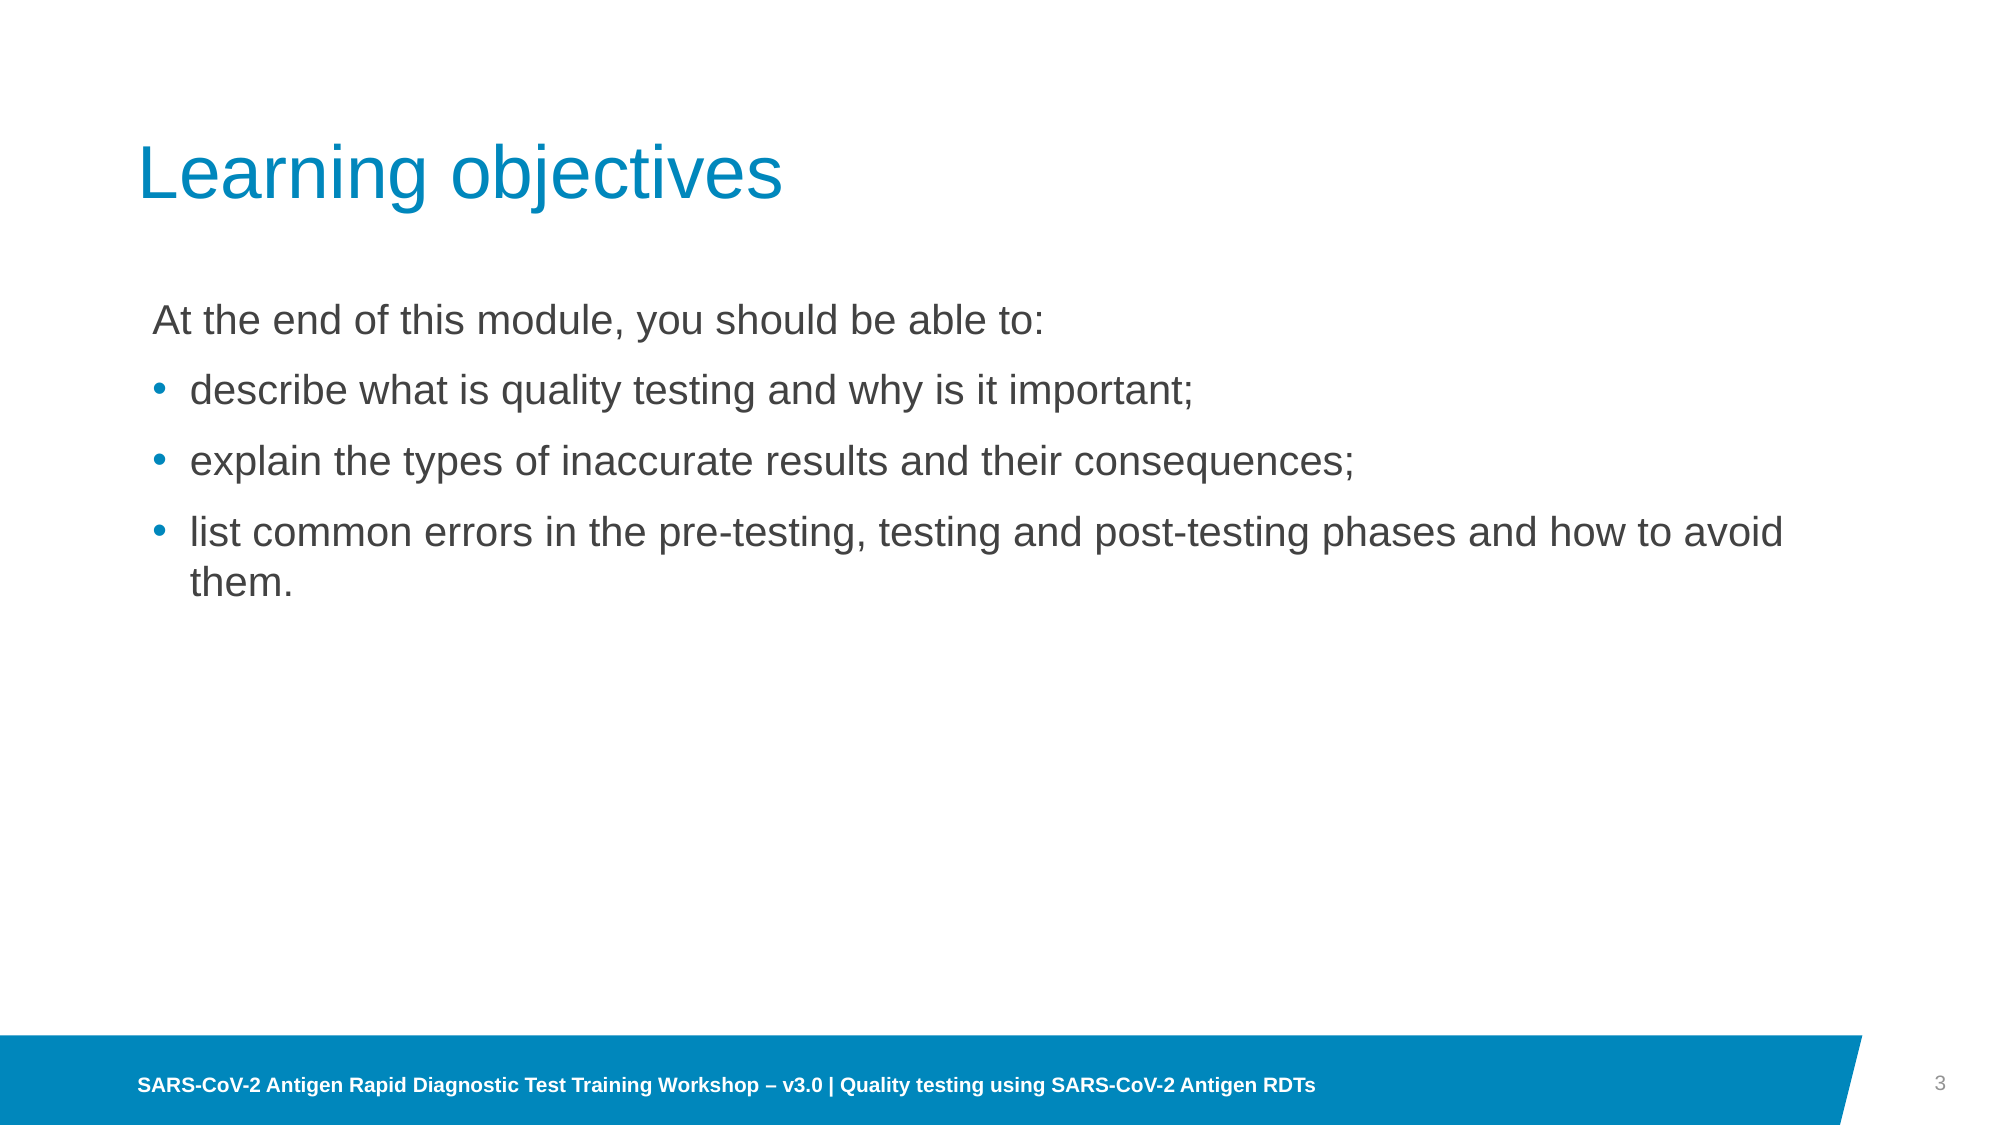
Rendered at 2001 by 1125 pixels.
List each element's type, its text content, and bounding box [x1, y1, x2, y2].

footer SARS-CoV-2 Antigen Rapid Diagnostic Test Training Workshop – v3.0 | Quality testing using SARS-CoV-2 Antigen RDTs [137, 1042, 1367, 1125]
title Learning objectives [137, 59, 1863, 215]
slide_number 3 [1862, 1035, 1947, 1125]
list At the end of this module, you should be able to: describe what is quality testing and why is it important; explain the types of inaccurate results and their consequences; list common errors in the pre-testing, testing and post-testing phases and how to avoid them. [137, 284, 1863, 1014]
